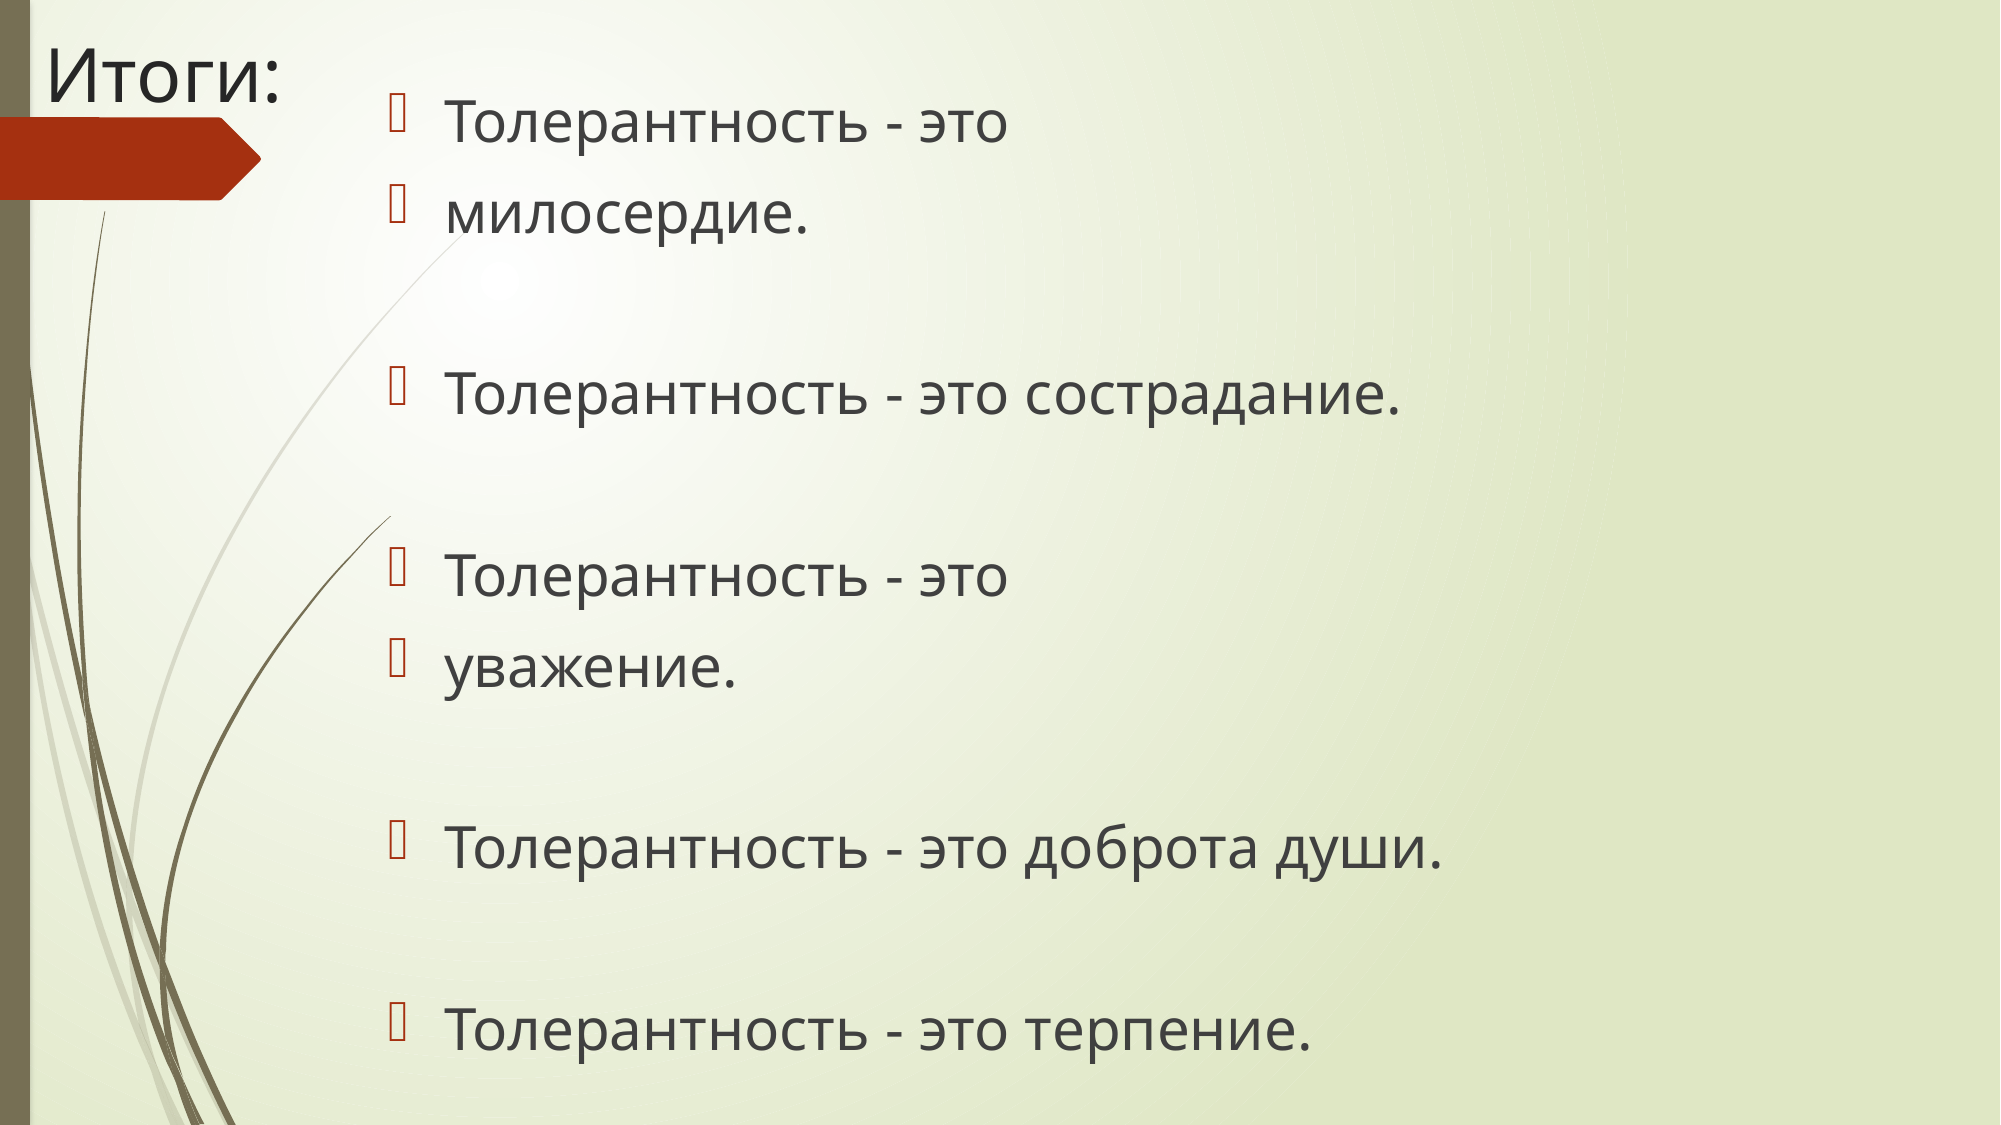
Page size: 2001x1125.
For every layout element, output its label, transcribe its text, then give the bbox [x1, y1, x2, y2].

title Итоги: [29, 19, 1491, 230]
list Толерантность - это милосердие. Толерантность - это сострадание. Толерантность - это уважение. Толерантность - это доброта души. Толерантность - это терпение. [372, 76, 1836, 697]
